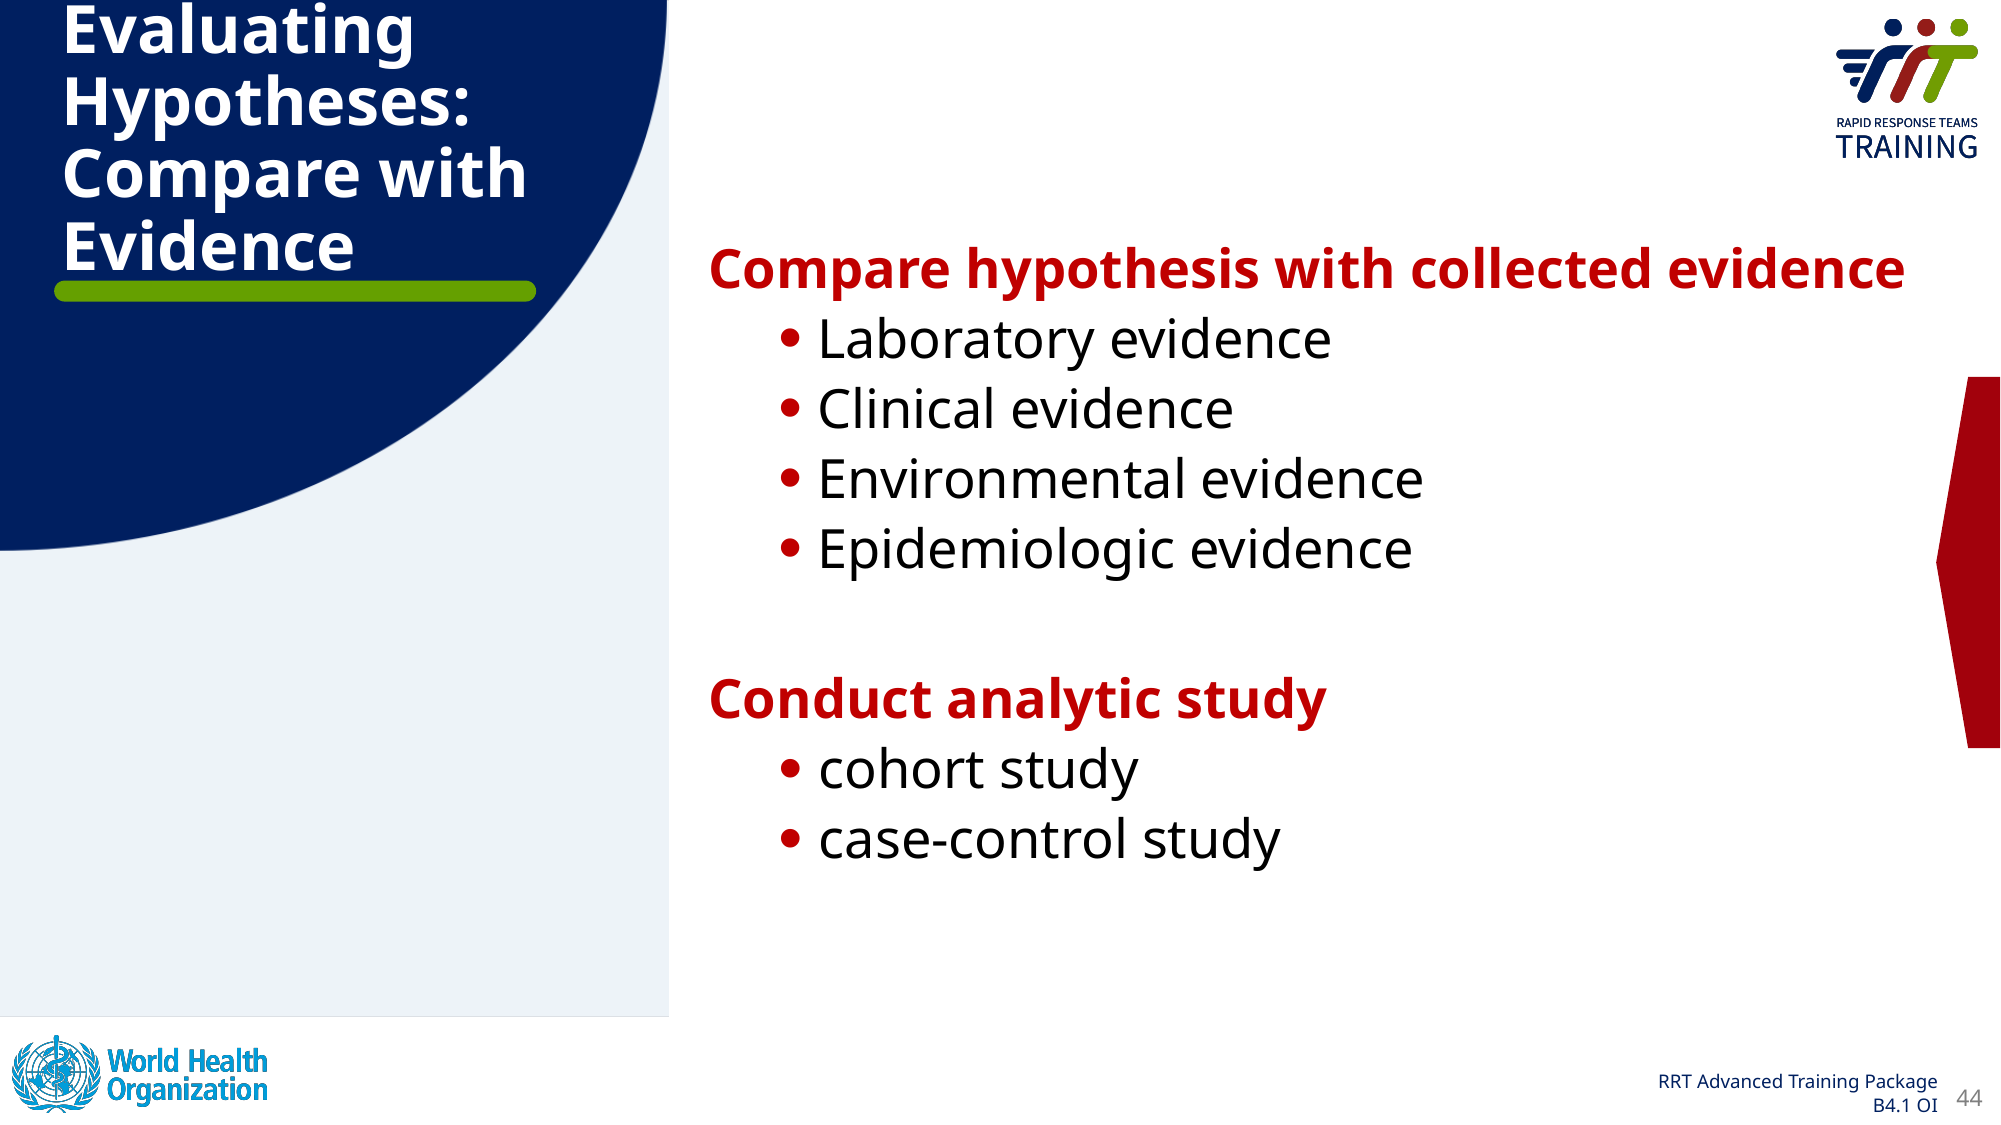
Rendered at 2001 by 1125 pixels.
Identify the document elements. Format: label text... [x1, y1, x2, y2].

list Compare hypothesis with collected evidence Laboratory evidence Clinical evidence Environmental evidence Epidemiologic evidence Conduct analytic study cohort study case-control study [700, 233, 1937, 892]
picture [24, 1054, 36, 1087]
picture [71, 1053, 90, 1091]
picture [22, 1062, 26, 1077]
picture [40, 1062, 47, 1070]
picture [0, 0, 669, 1018]
picture [34, 1054, 43, 1078]
picture [12, 1035, 54, 1068]
picture [30, 1083, 37, 1091]
picture [12, 1083, 48, 1113]
text_box Evaluating Hypotheses: Compare with Evidence [54, 0, 596, 293]
picture [1835, 19, 1978, 167]
picture [59, 1035, 267, 1113]
picture [36, 1088, 78, 1105]
text_box [54, 280, 537, 302]
picture [50, 1108, 62, 1113]
picture [46, 1056, 54, 1062]
